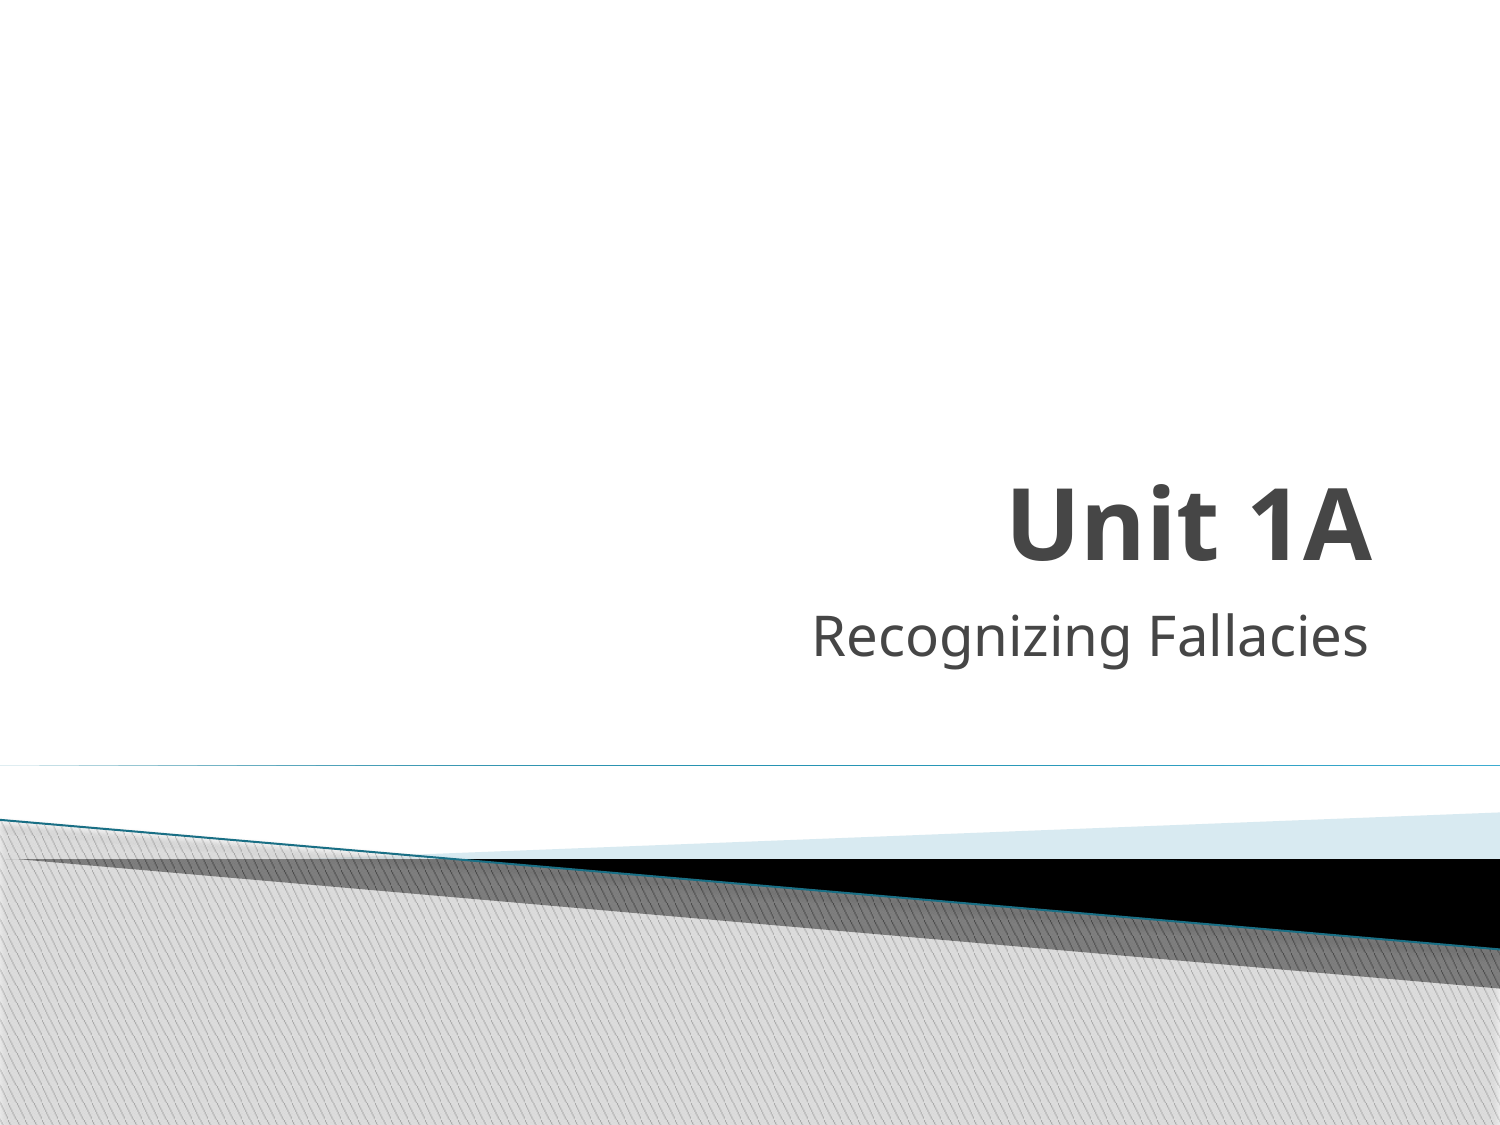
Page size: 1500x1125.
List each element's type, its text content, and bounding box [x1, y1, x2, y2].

title Unit 1A [112, 287, 1388, 588]
picture [5, 859, 1500, 989]
subtitle Recognizing Fallacies [112, 592, 1388, 790]
